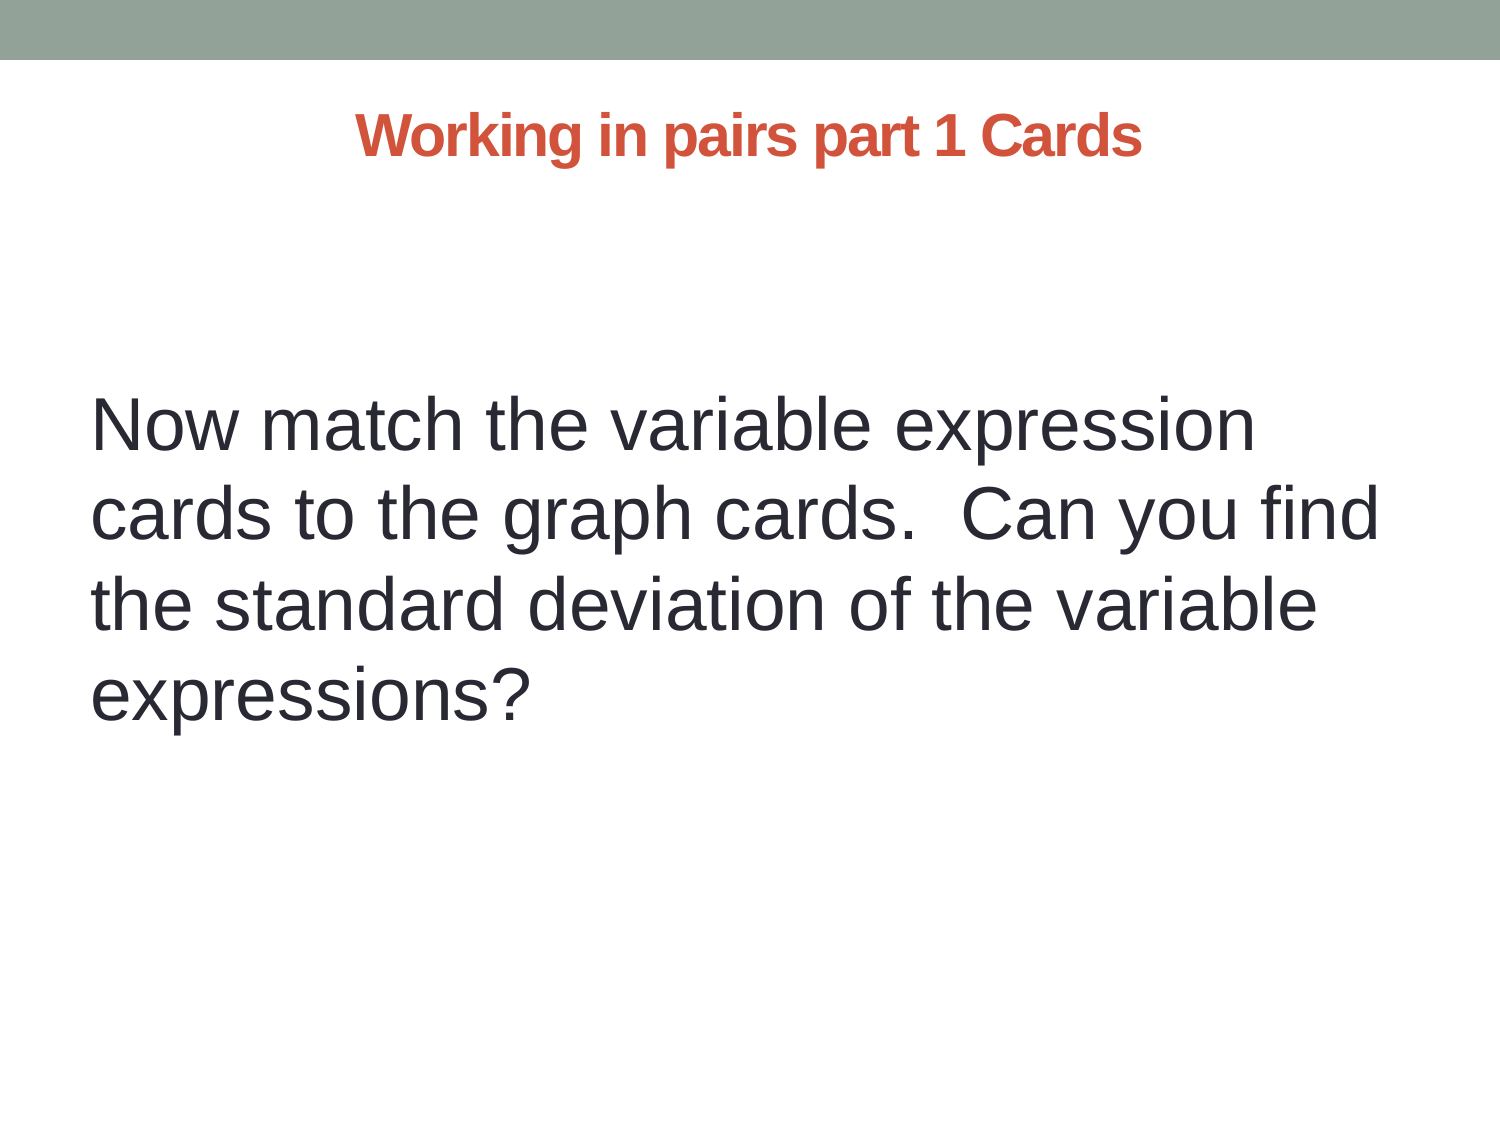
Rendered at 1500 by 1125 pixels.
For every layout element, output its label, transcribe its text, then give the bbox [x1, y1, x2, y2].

list Now match the variable expression cards to the graph cards. Can you find the standard deviation of the variable expressions? [75, 262, 1425, 1063]
title Working in pairs part 1 Cards [75, 87, 1425, 250]
